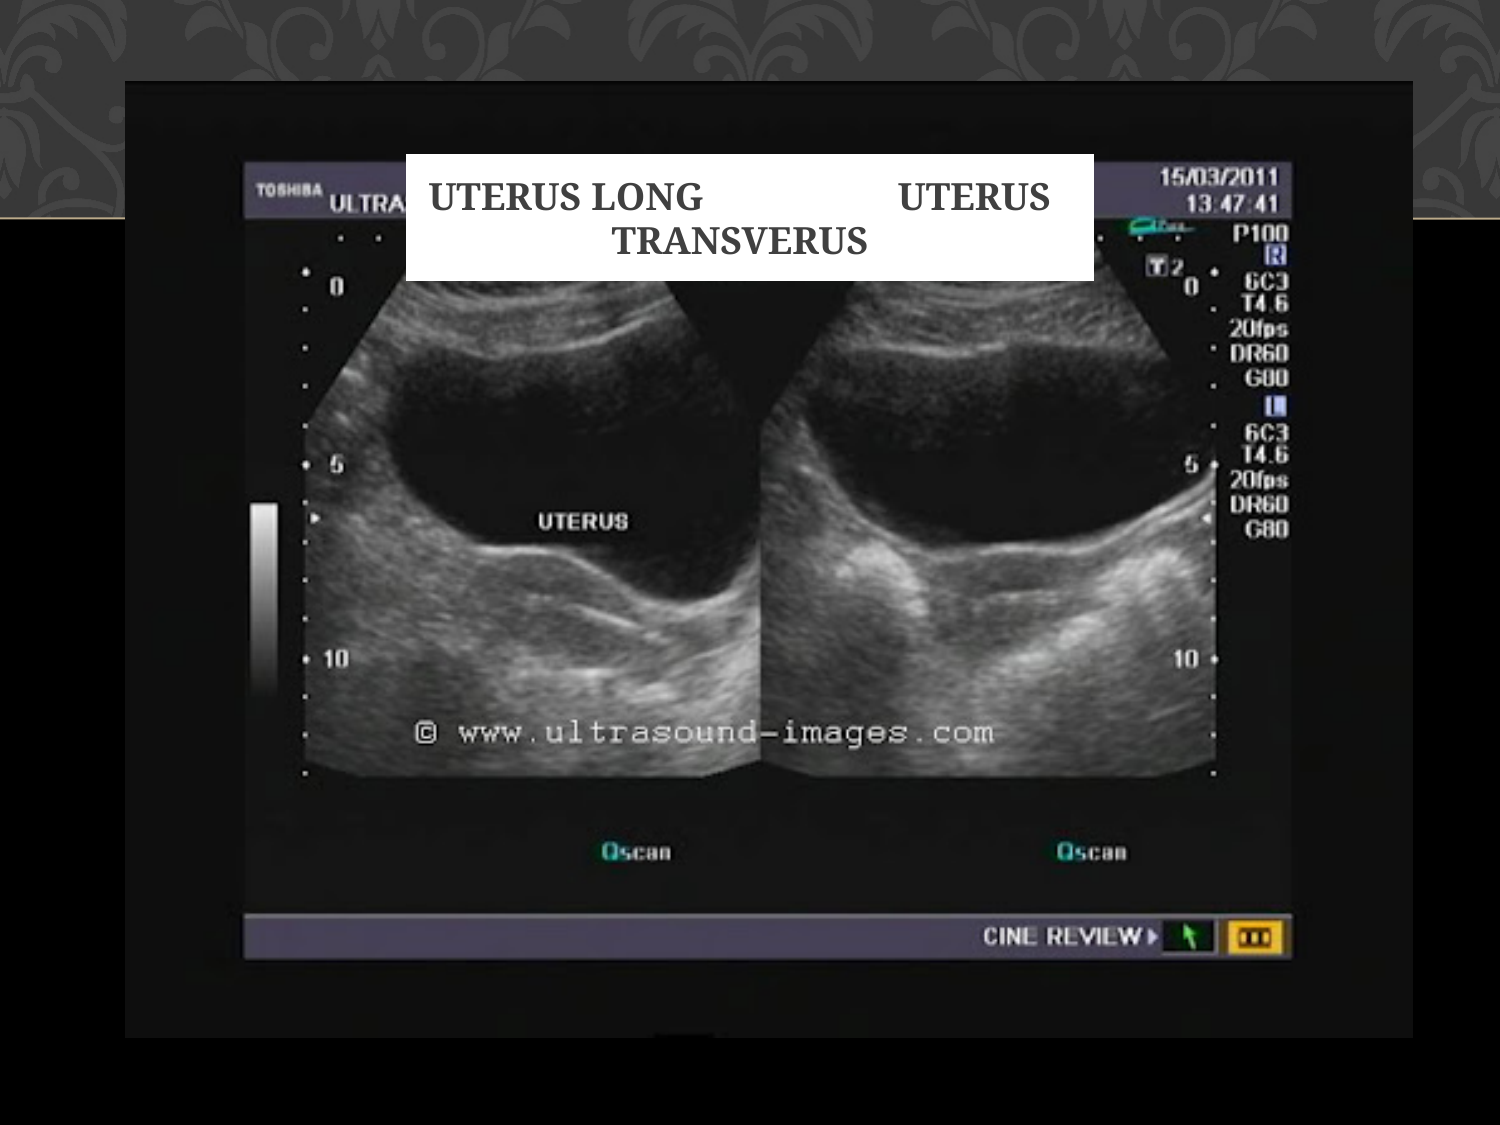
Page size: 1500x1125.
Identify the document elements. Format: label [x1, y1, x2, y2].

picture [124, 81, 1413, 1038]
